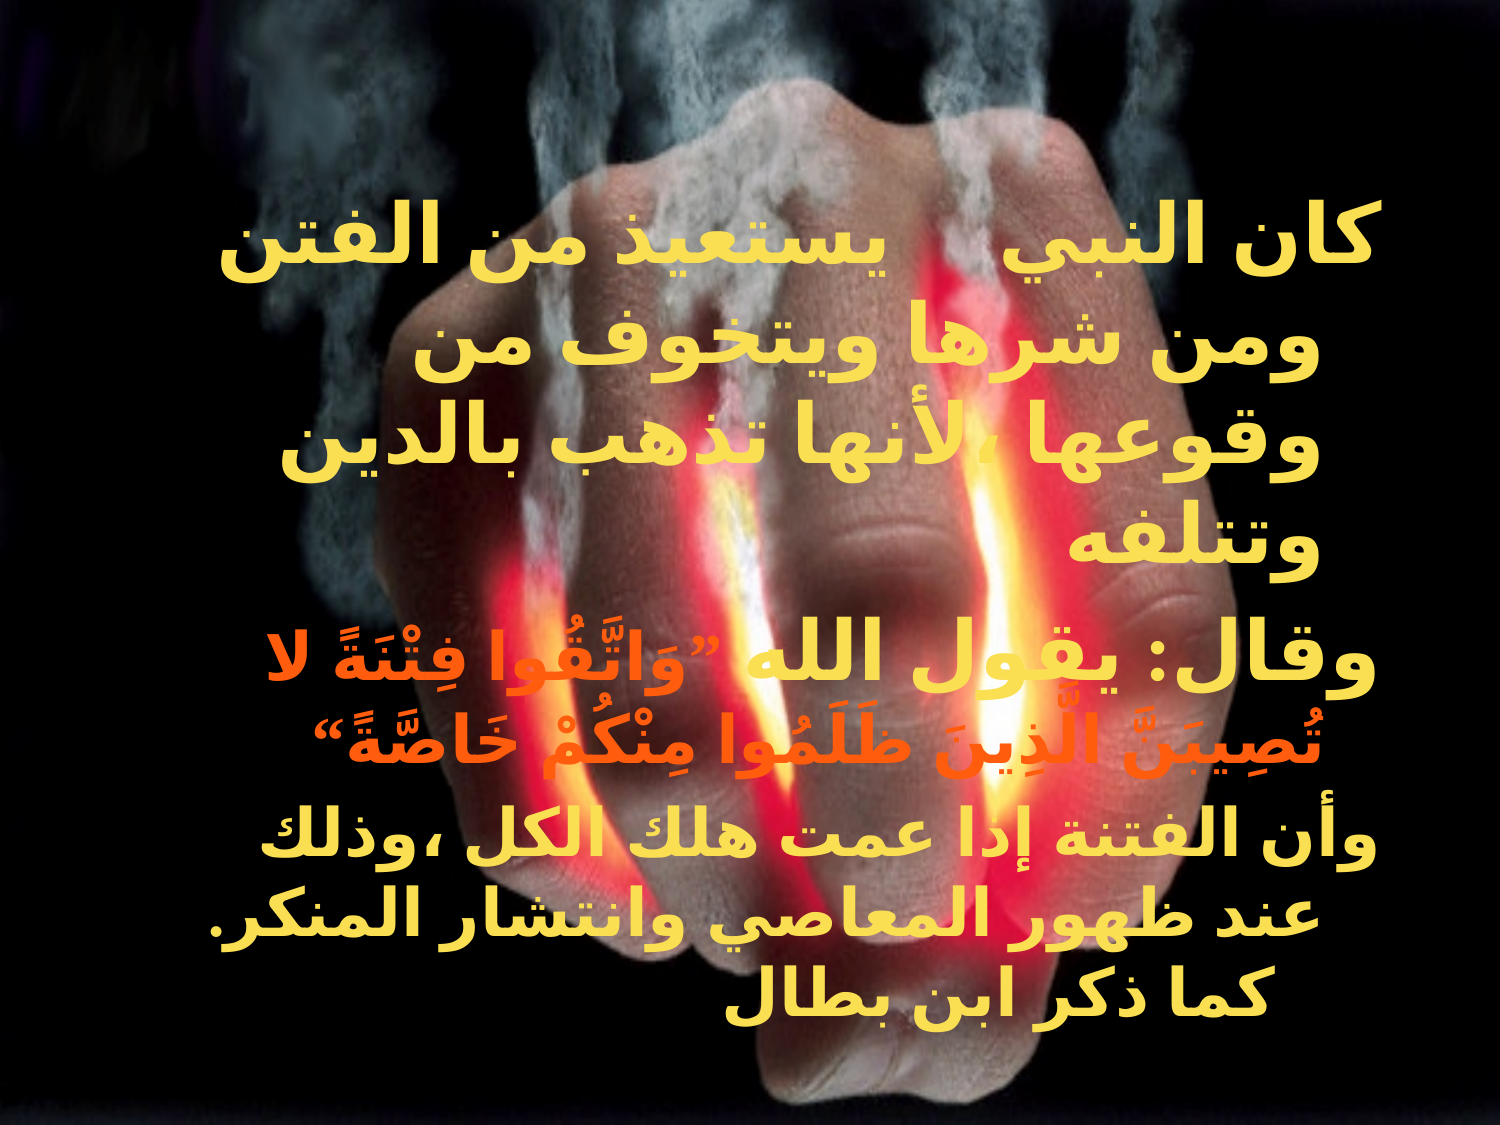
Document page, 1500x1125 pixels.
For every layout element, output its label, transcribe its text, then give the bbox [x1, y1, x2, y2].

list كان النبي  يستعيذ من الفتن ومن شرها ويتخوف من وقوعها ،لأنها تذهب بالدين وتتلفه وقال: يقول الله ”وَاتَّقُوا فِتْنَةً لا تُصِيبَنَّ الَّذِينَ ظَلَمُوا مِنْكُمْ خَاصَّةً“ وأن الفتنة إذا عمت هلك الكل ،وذلك عند ظهور المعاصي وانتشار المنكر. كما ذكر ابن بطال [123, 172, 1398, 963]
picture [0, 0, 1500, 1125]
